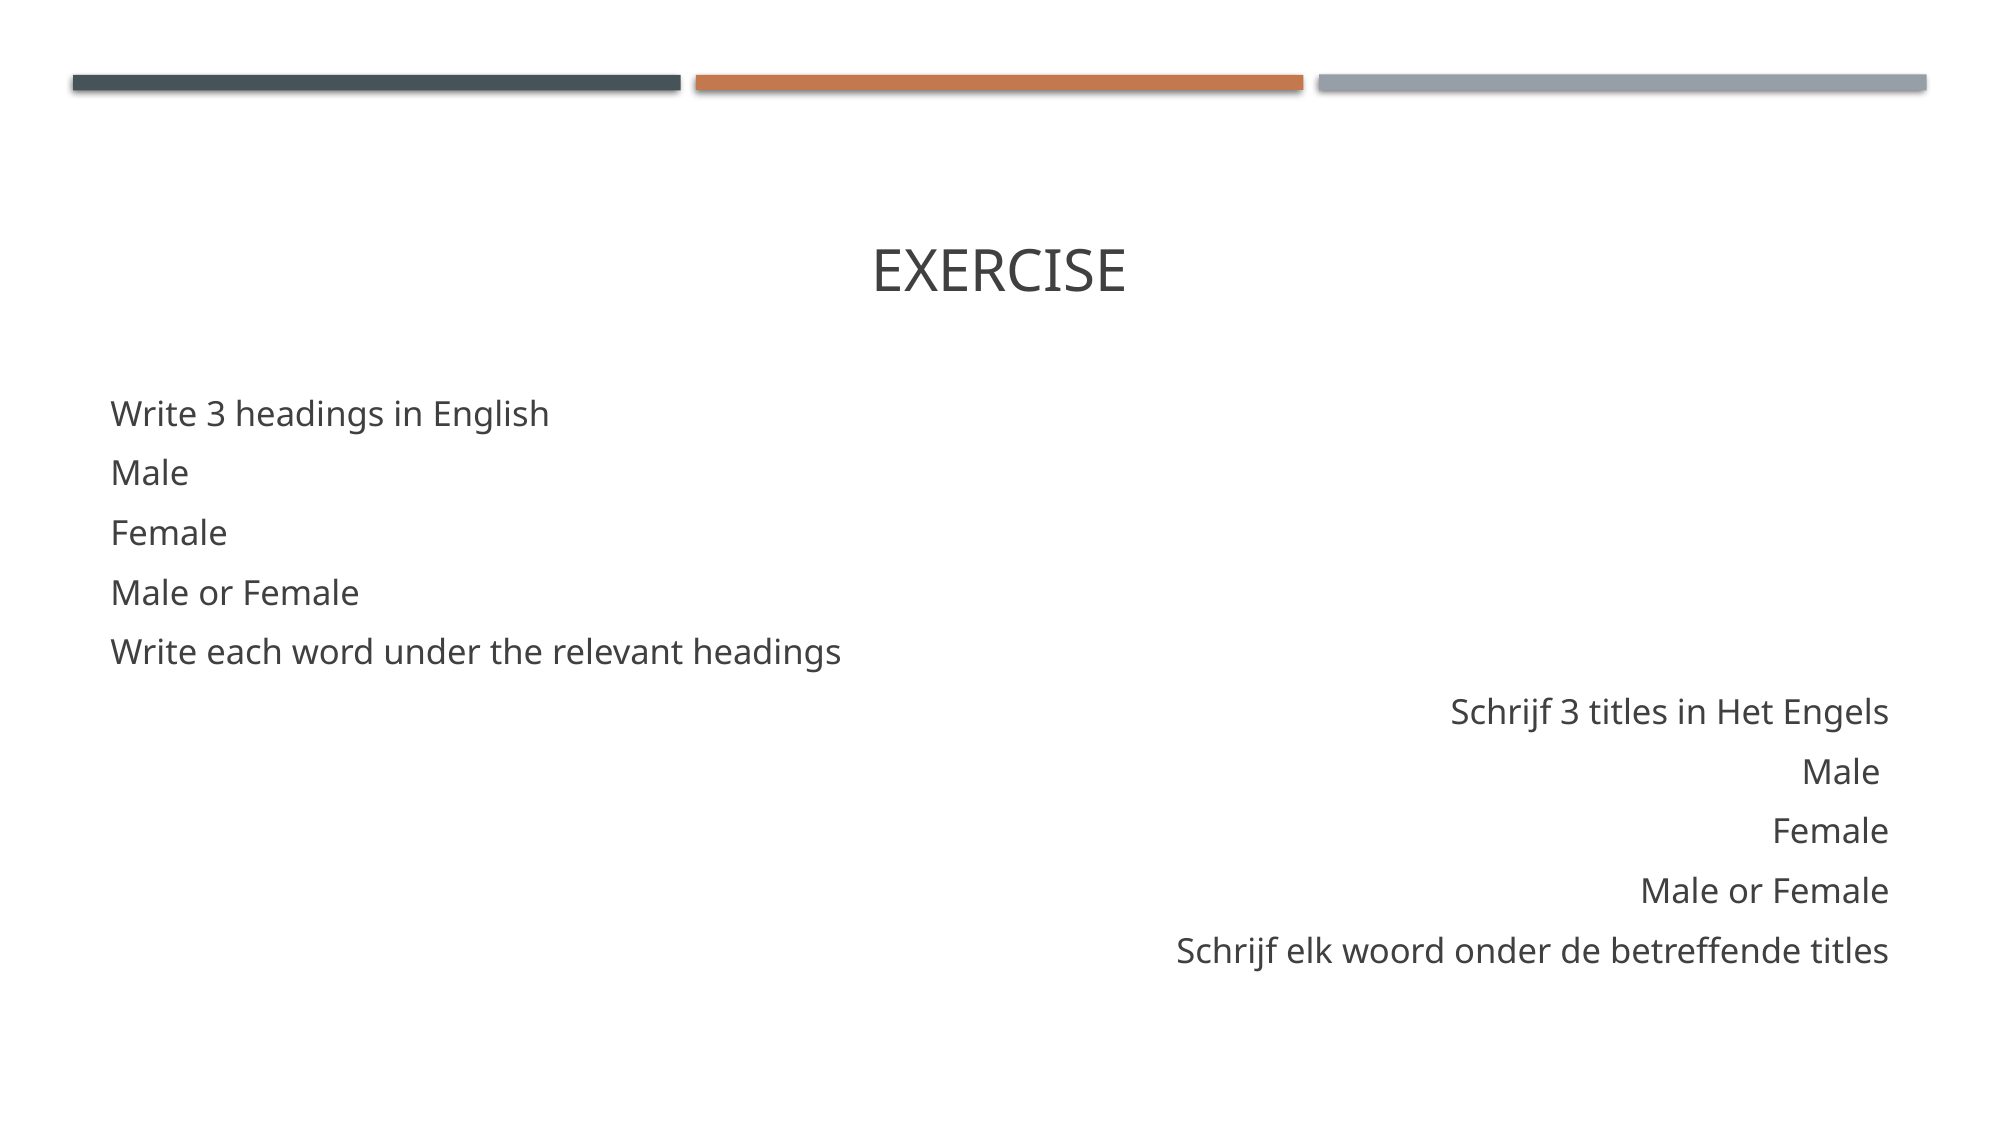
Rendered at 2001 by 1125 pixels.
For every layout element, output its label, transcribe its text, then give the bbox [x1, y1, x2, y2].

title Exercise [95, 115, 1905, 311]
list Write 3 headings in English Male Female Male or Female Write each word under the relevant headings Schrijf 3 titles in Het Engels Male Female Male or Female Schrijf elk woord onder de betreffende titles [95, 383, 1905, 981]
